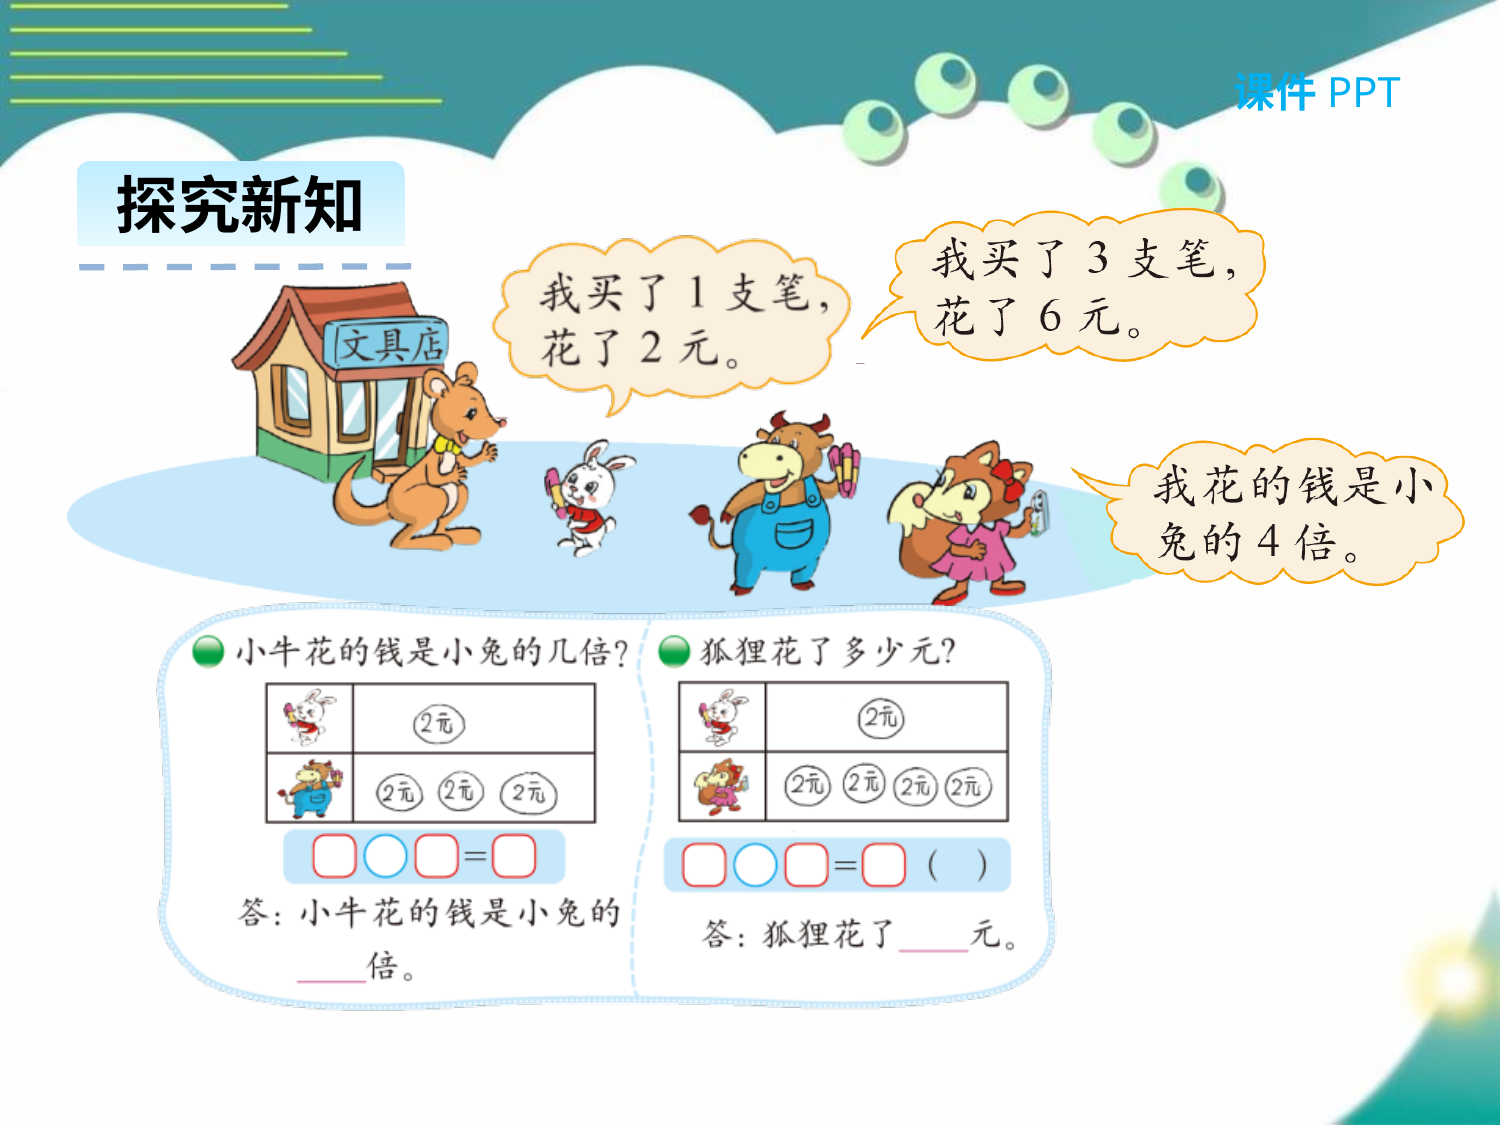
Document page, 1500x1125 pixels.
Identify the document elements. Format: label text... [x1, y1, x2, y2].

text_box 课件PPT [1218, 58, 1418, 124]
picture [0, 0, 1500, 1125]
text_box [76, 160, 420, 268]
